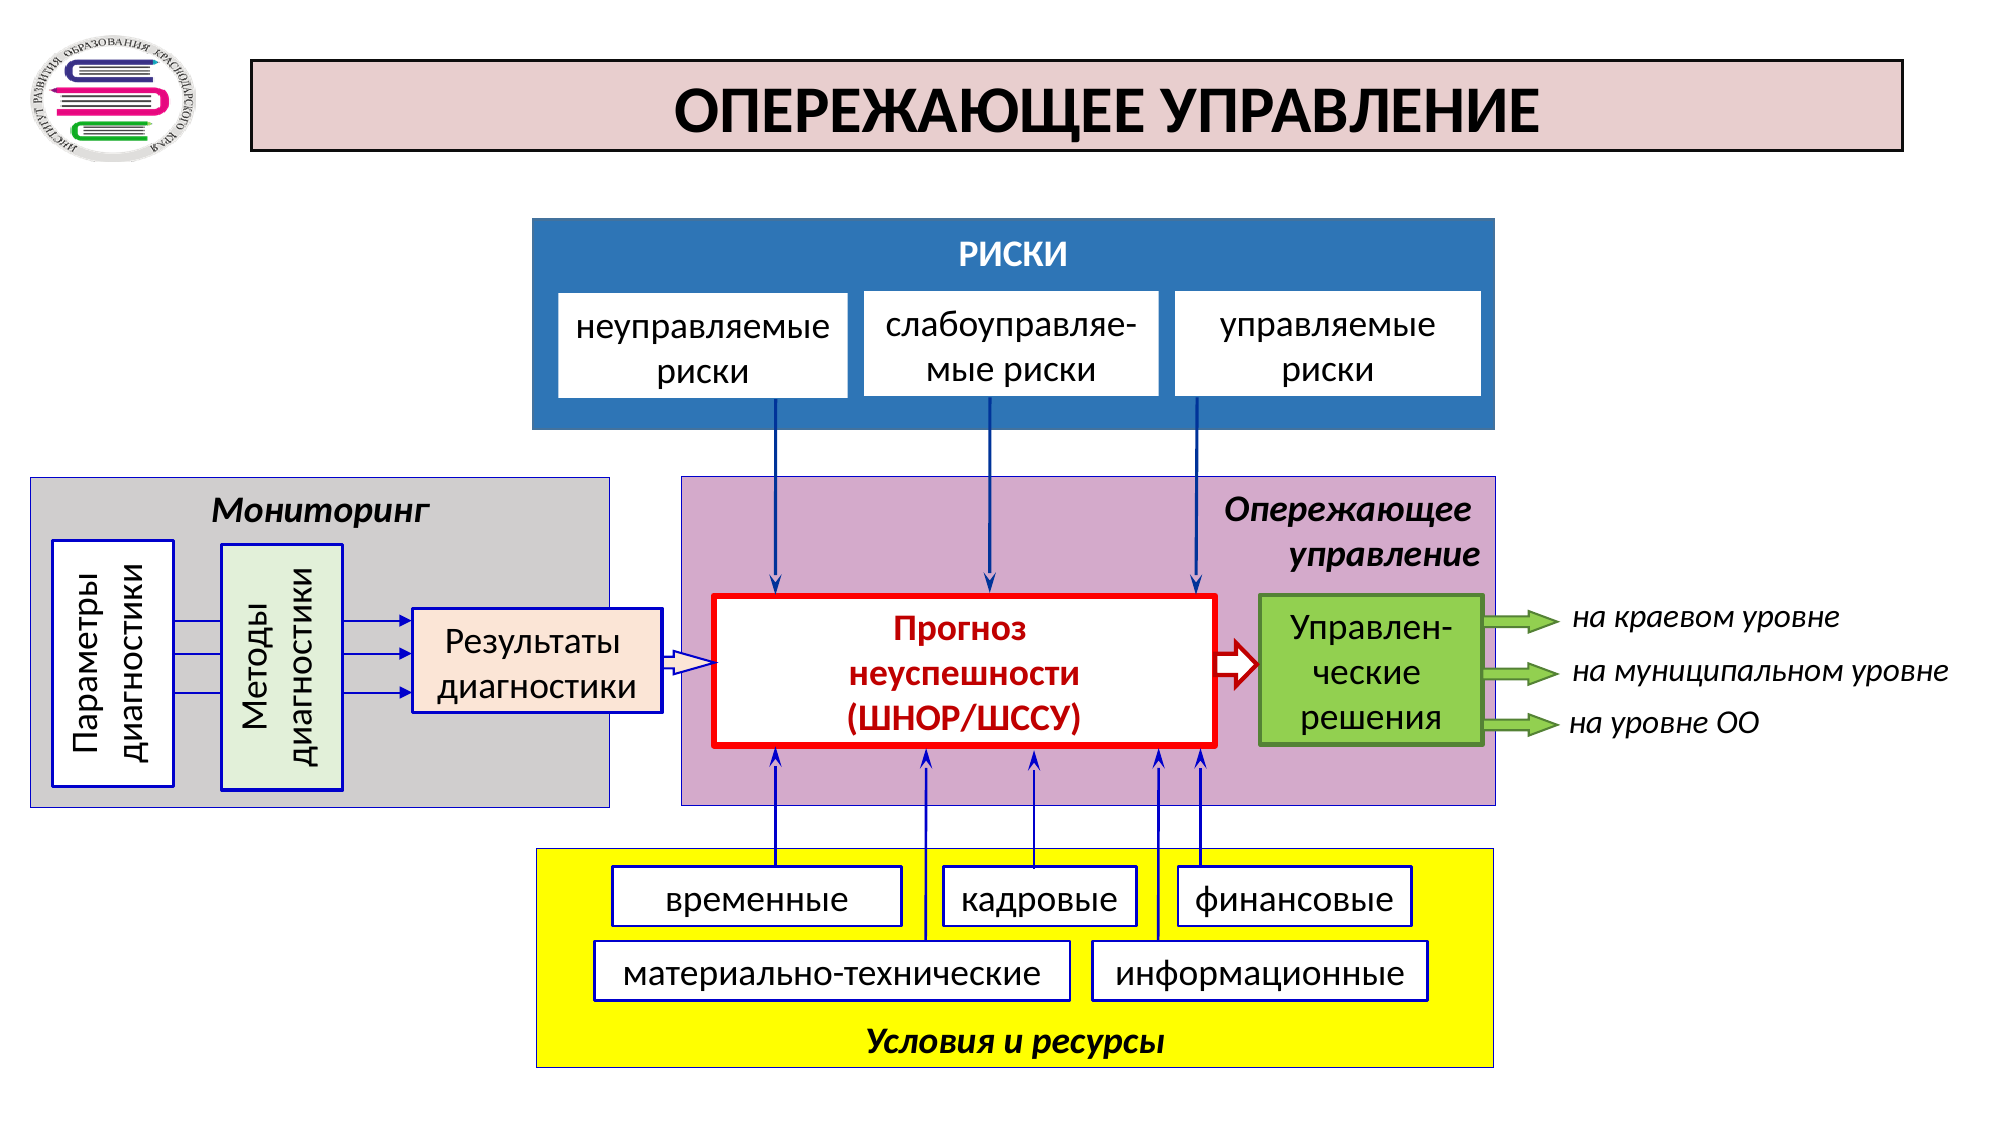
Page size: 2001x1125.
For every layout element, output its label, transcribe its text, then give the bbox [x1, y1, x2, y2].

text_box Параметры диагностики [52, 540, 174, 787]
text_box информационные [1092, 940, 1428, 1001]
text_box [1214, 640, 1259, 689]
text_box на уровне ОО [1553, 692, 1946, 748]
text_box РИСКИ [532, 218, 1495, 430]
text_box Условия и ресурсы [536, 848, 1494, 1068]
text_box Опережающее управление [681, 476, 775, 660]
text_box [663, 649, 719, 676]
text_box Методы диагностики [221, 654, 343, 692]
text_box Методы диагностики [221, 693, 343, 790]
text_box [1481, 609, 1557, 634]
text_box финансовые [1177, 866, 1412, 927]
text_box управляемые риски [1175, 291, 1481, 396]
text_box Управлен-ческие решения [1260, 594, 1483, 745]
text_box Методы диагностики [221, 544, 343, 620]
text_box Опережающее управление [776, 476, 1496, 806]
text_box неуправляемые риски [558, 293, 848, 398]
text_box Результаты диагностики [412, 608, 663, 713]
text_box Опережающее управление [681, 665, 775, 806]
text_box на муниципальном уровне [1557, 640, 1978, 695]
text_box Методы диагностики [221, 621, 343, 653]
text_box слабоуправляе-мые риски [864, 291, 1159, 396]
text_box [1481, 712, 1553, 738]
text_box [1481, 661, 1557, 687]
text_box Мониторинг [30, 477, 610, 808]
text_box на краевом уровне [1557, 587, 1949, 640]
text_box кадровые [943, 866, 1137, 927]
text_box Прогноз неуспешности (ШНОР/ШССУ) [713, 595, 1216, 746]
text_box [30, 35, 1903, 162]
text_box временные [612, 866, 902, 927]
text_box материально-технические [594, 940, 1071, 1001]
